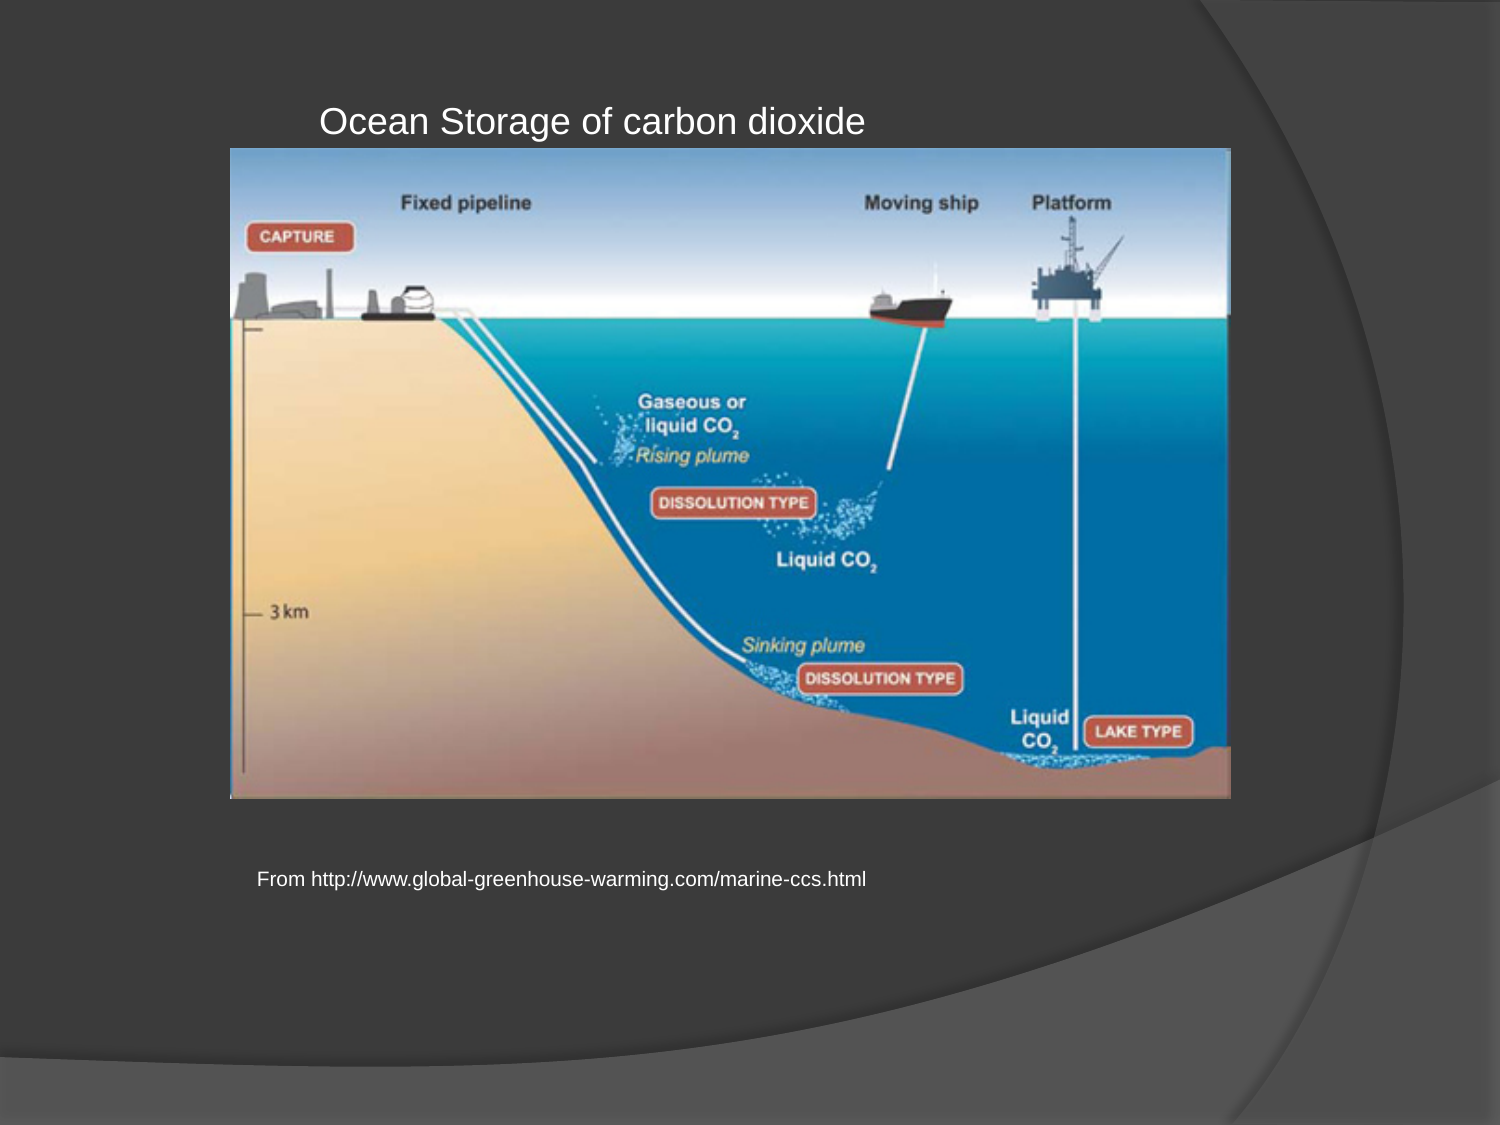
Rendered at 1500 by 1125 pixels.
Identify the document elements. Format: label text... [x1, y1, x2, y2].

text_box From http://www.global-greenhouse-warming.com/marine-ccs.html [242, 857, 992, 898]
text_box Ocean Storage of carbon dioxide [304, 89, 882, 139]
picture [229, 148, 1231, 799]
